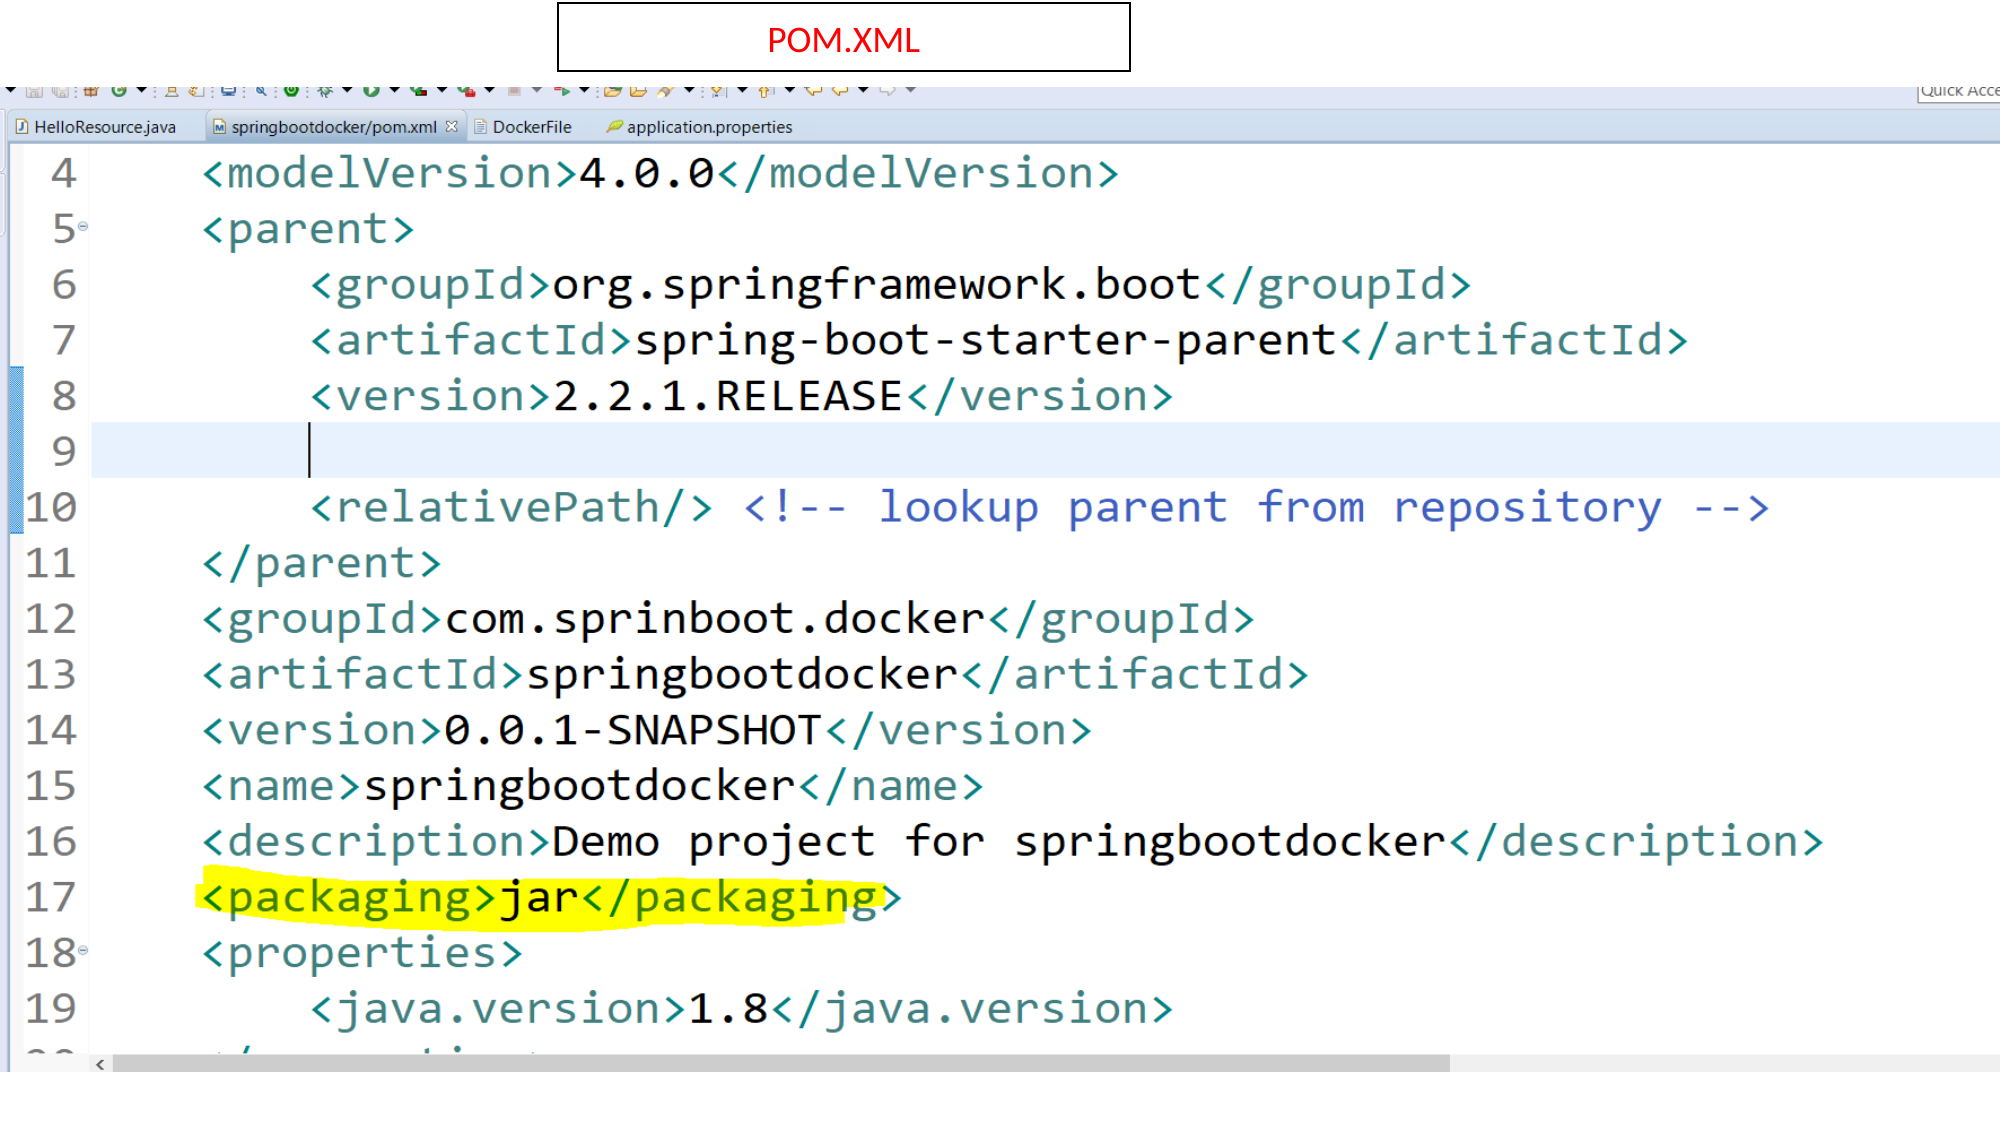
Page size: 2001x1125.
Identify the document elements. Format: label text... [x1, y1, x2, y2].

picture [0, 87, 2000, 1072]
text_box POM.XML [557, 2, 1131, 72]
